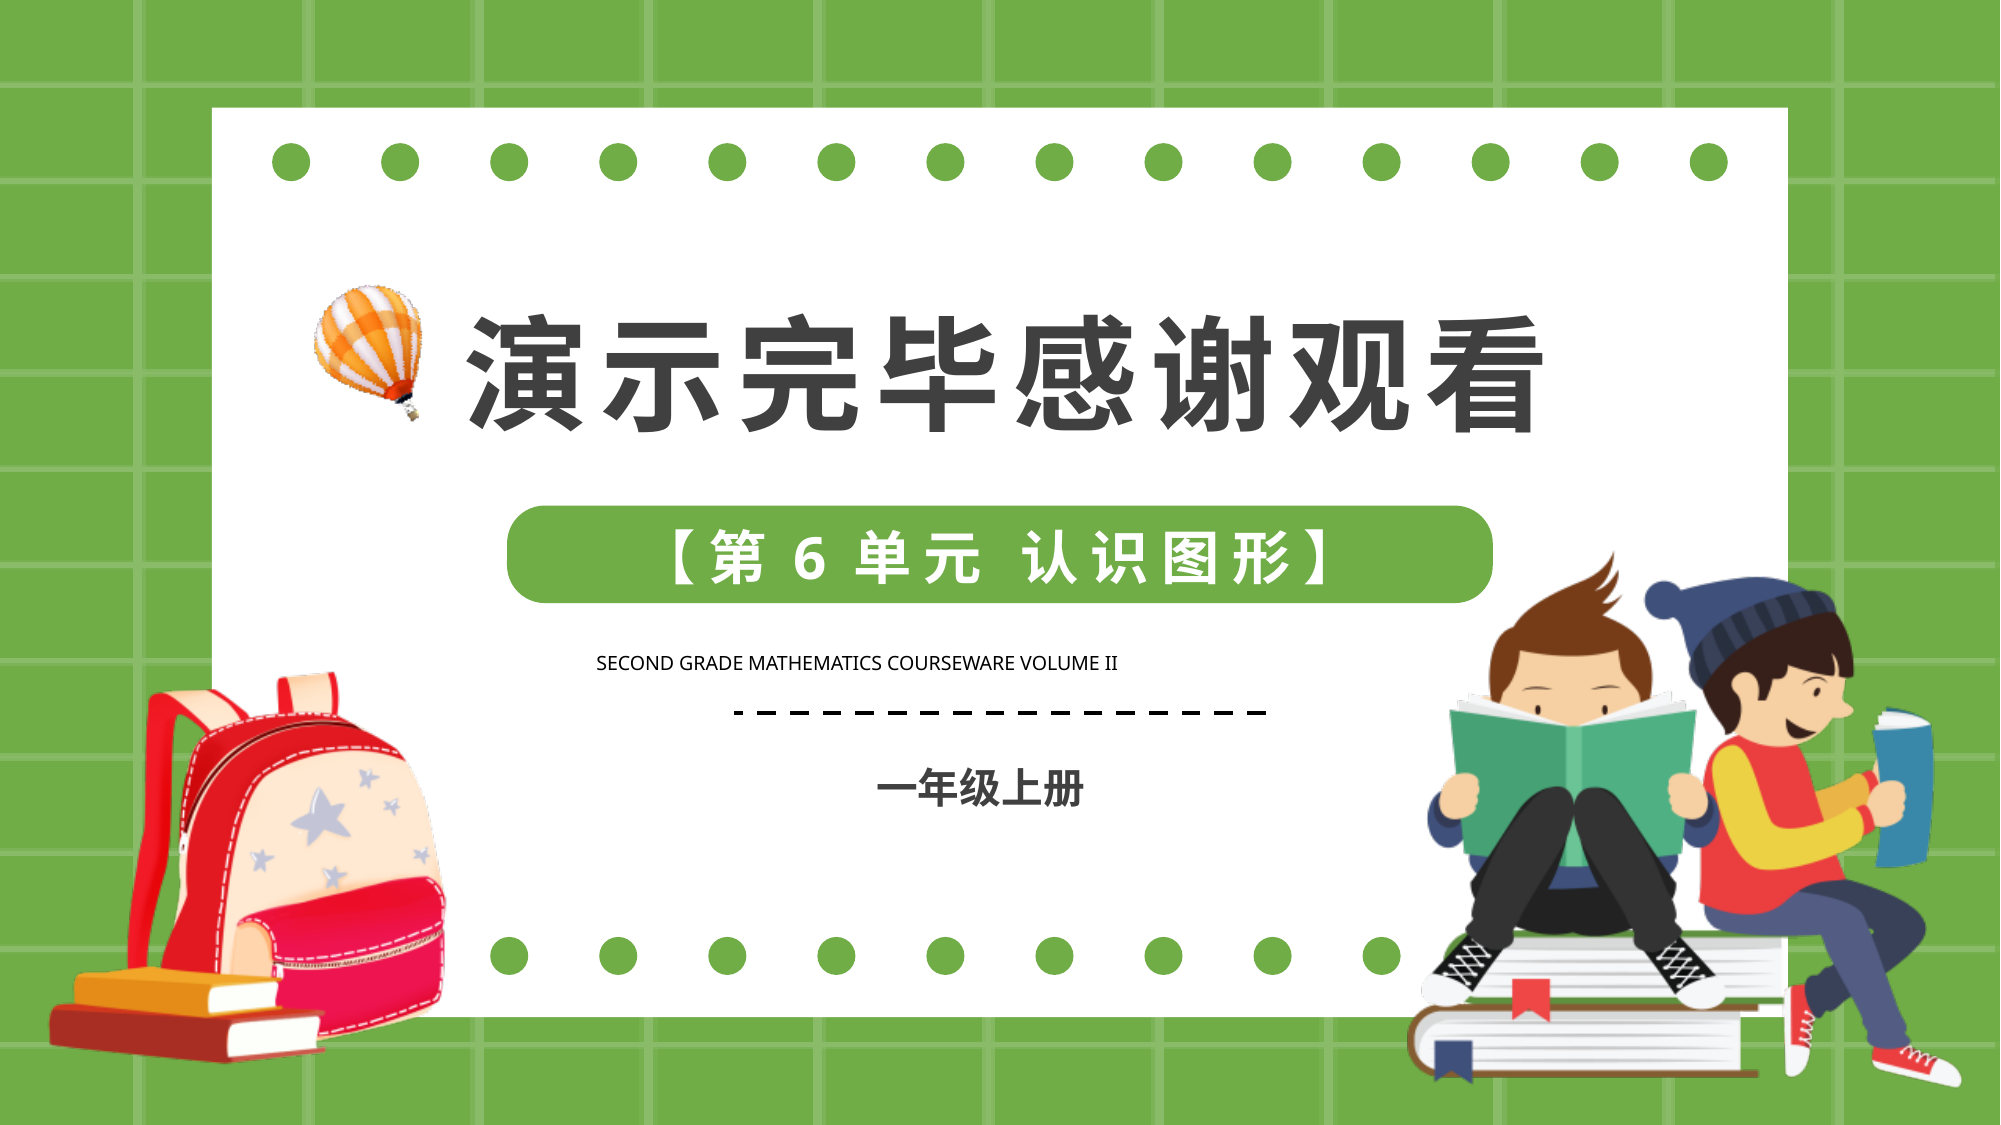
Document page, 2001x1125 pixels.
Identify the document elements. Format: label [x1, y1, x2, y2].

text_box [520, 936, 1295, 975]
text_box [272, 143, 1728, 182]
text_box [581, 631, 1295, 820]
text_box [441, 505, 1295, 604]
picture [0, 0, 2000, 1125]
